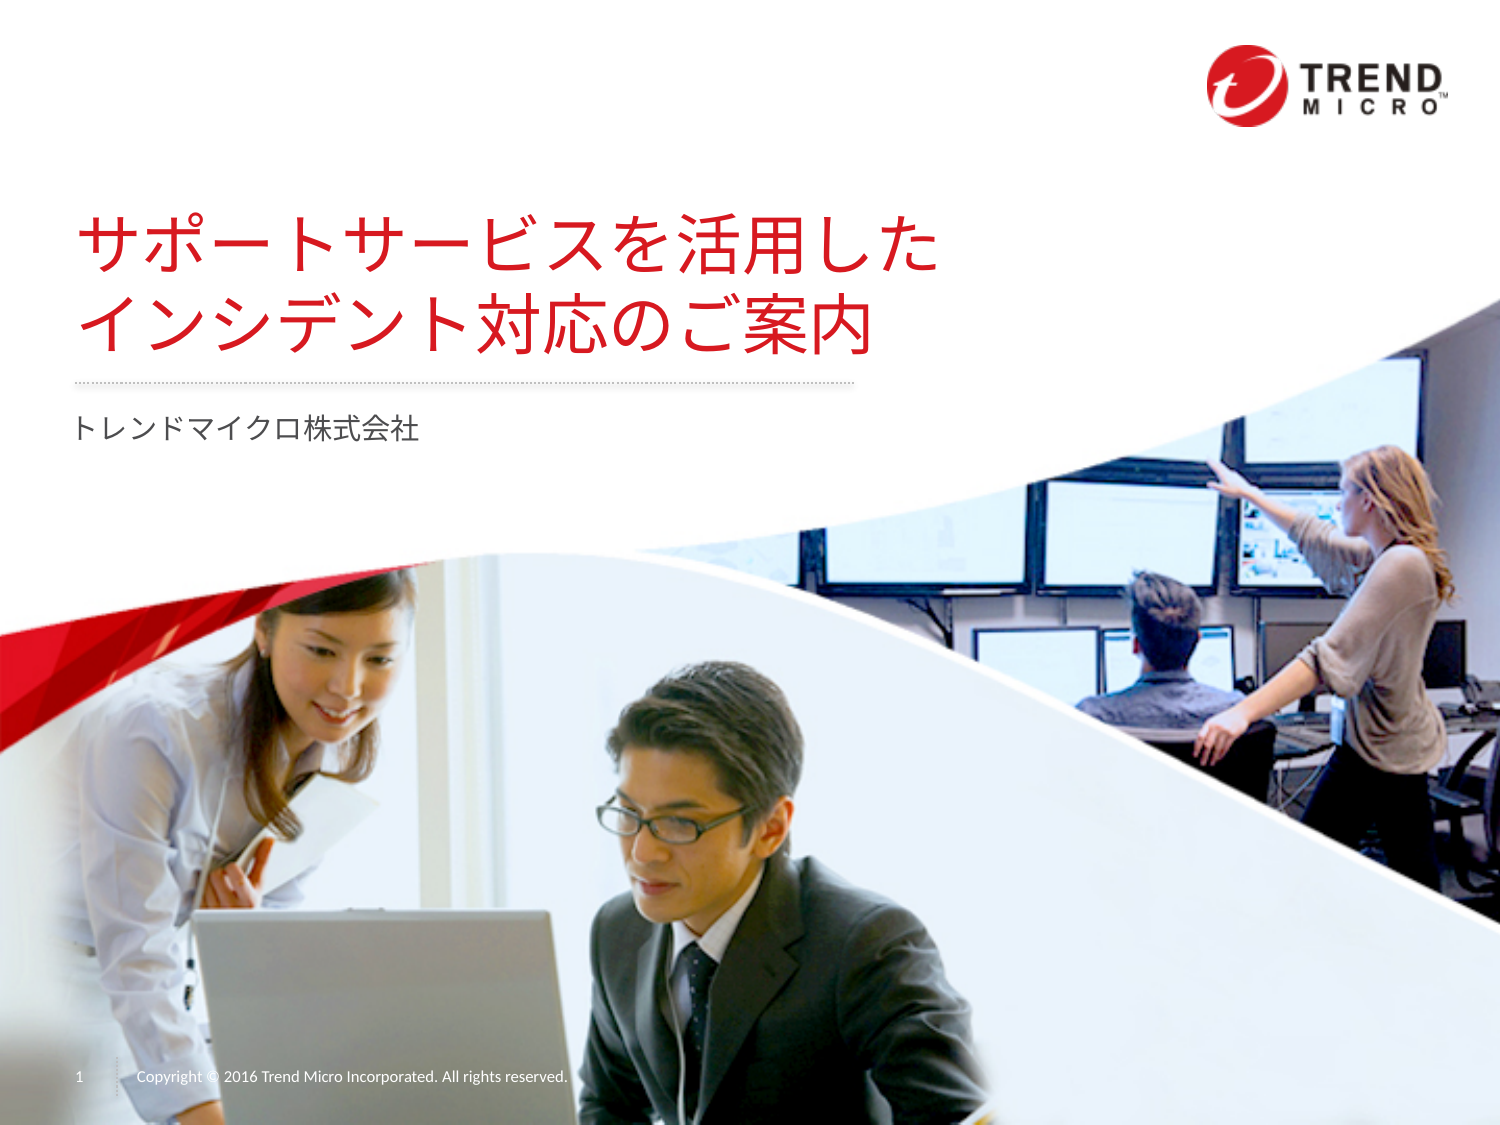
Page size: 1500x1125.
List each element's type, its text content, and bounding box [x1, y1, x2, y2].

picture [0, 0, 1500, 1125]
text_box トレンドマイクロ株式会社 [54, 403, 436, 453]
title サポートサービスを活用した インシデント対応のご案内 [75, 59, 1268, 371]
